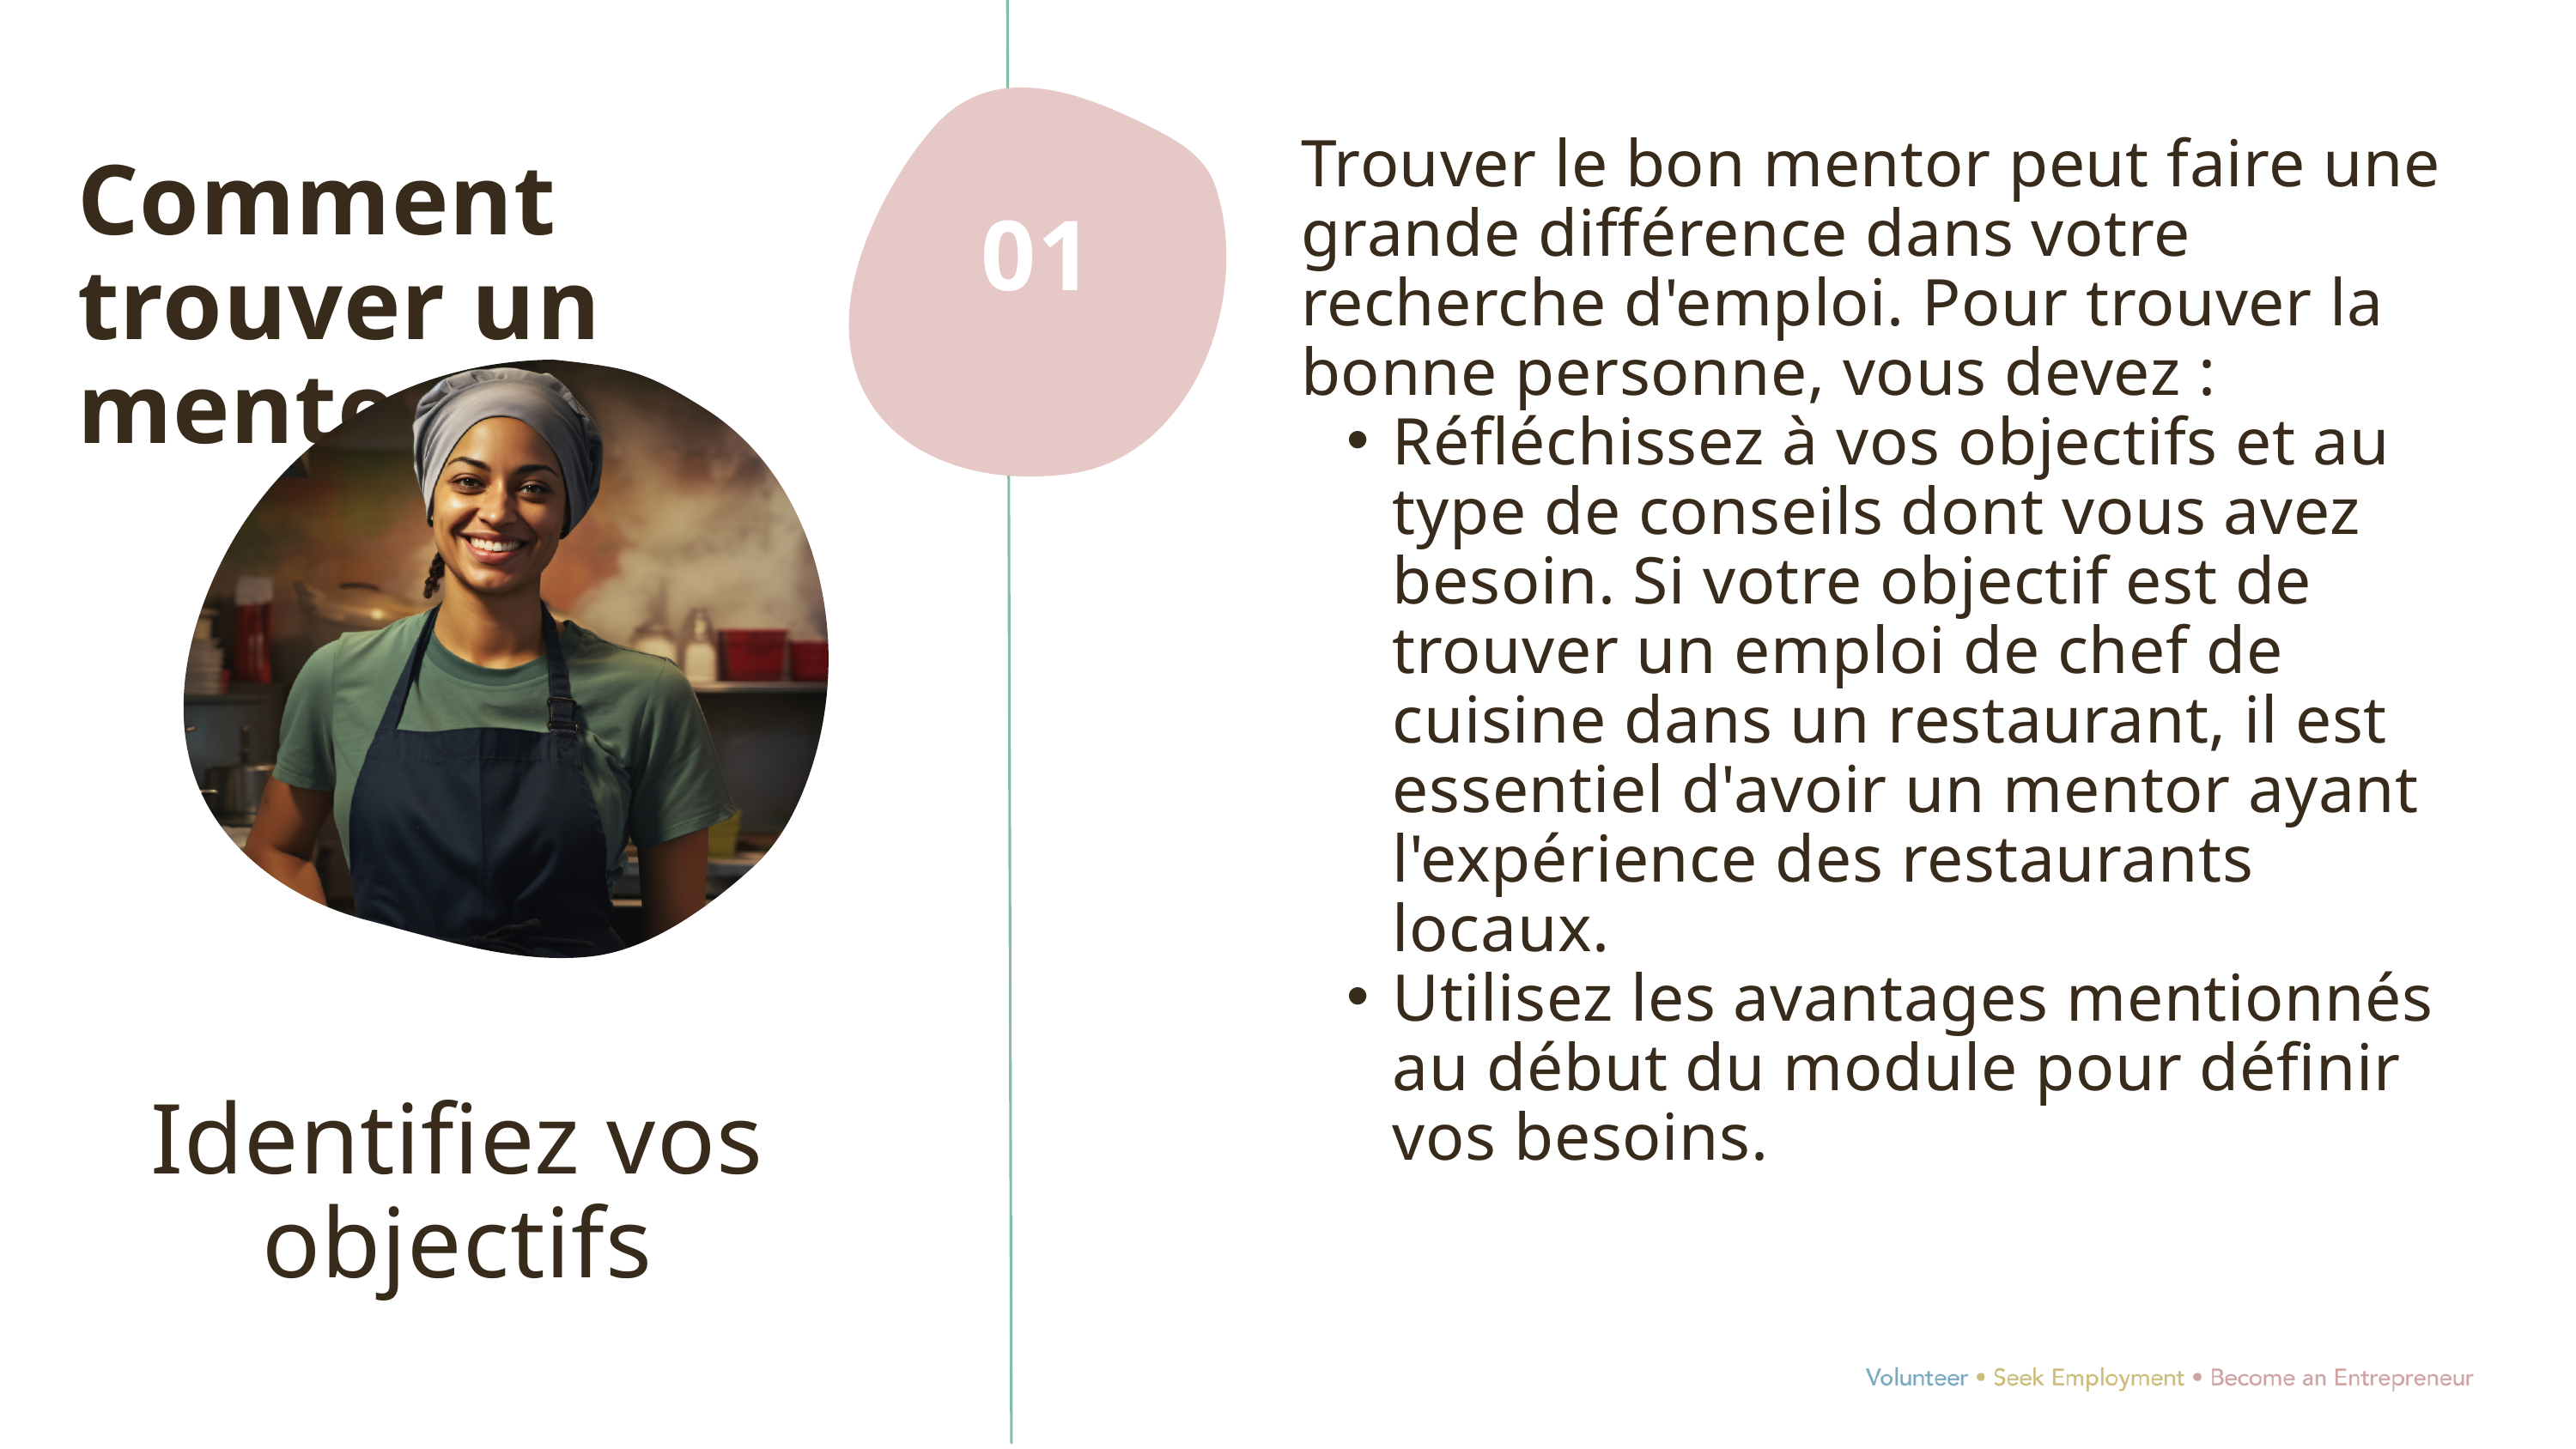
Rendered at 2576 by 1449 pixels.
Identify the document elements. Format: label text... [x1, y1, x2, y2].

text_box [176, 314, 838, 976]
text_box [848, 87, 1227, 477]
text_box [1827, 1347, 2538, 1421]
text_box Trouver le bon mentor peut faire une grande différence dans votre recherche d'emploi. Pour trouver la bonne personne, vous devez : Réfléchissez à vos objectifs et au type de conseils dont vous avez besoin. Si votre objectif est de trouver un emploi de chef de cuisine dans un restaurant, il est essentiel d'avoir un mentor ayant l'expérience des restaurants locaux. Utilisez les avantages mentionnés au début du module pour définir vos besoins. [1301, 130, 2461, 1243]
text_box Comment trouver un mentor Identifiez vos objectifs [76, 149, 838, 1298]
